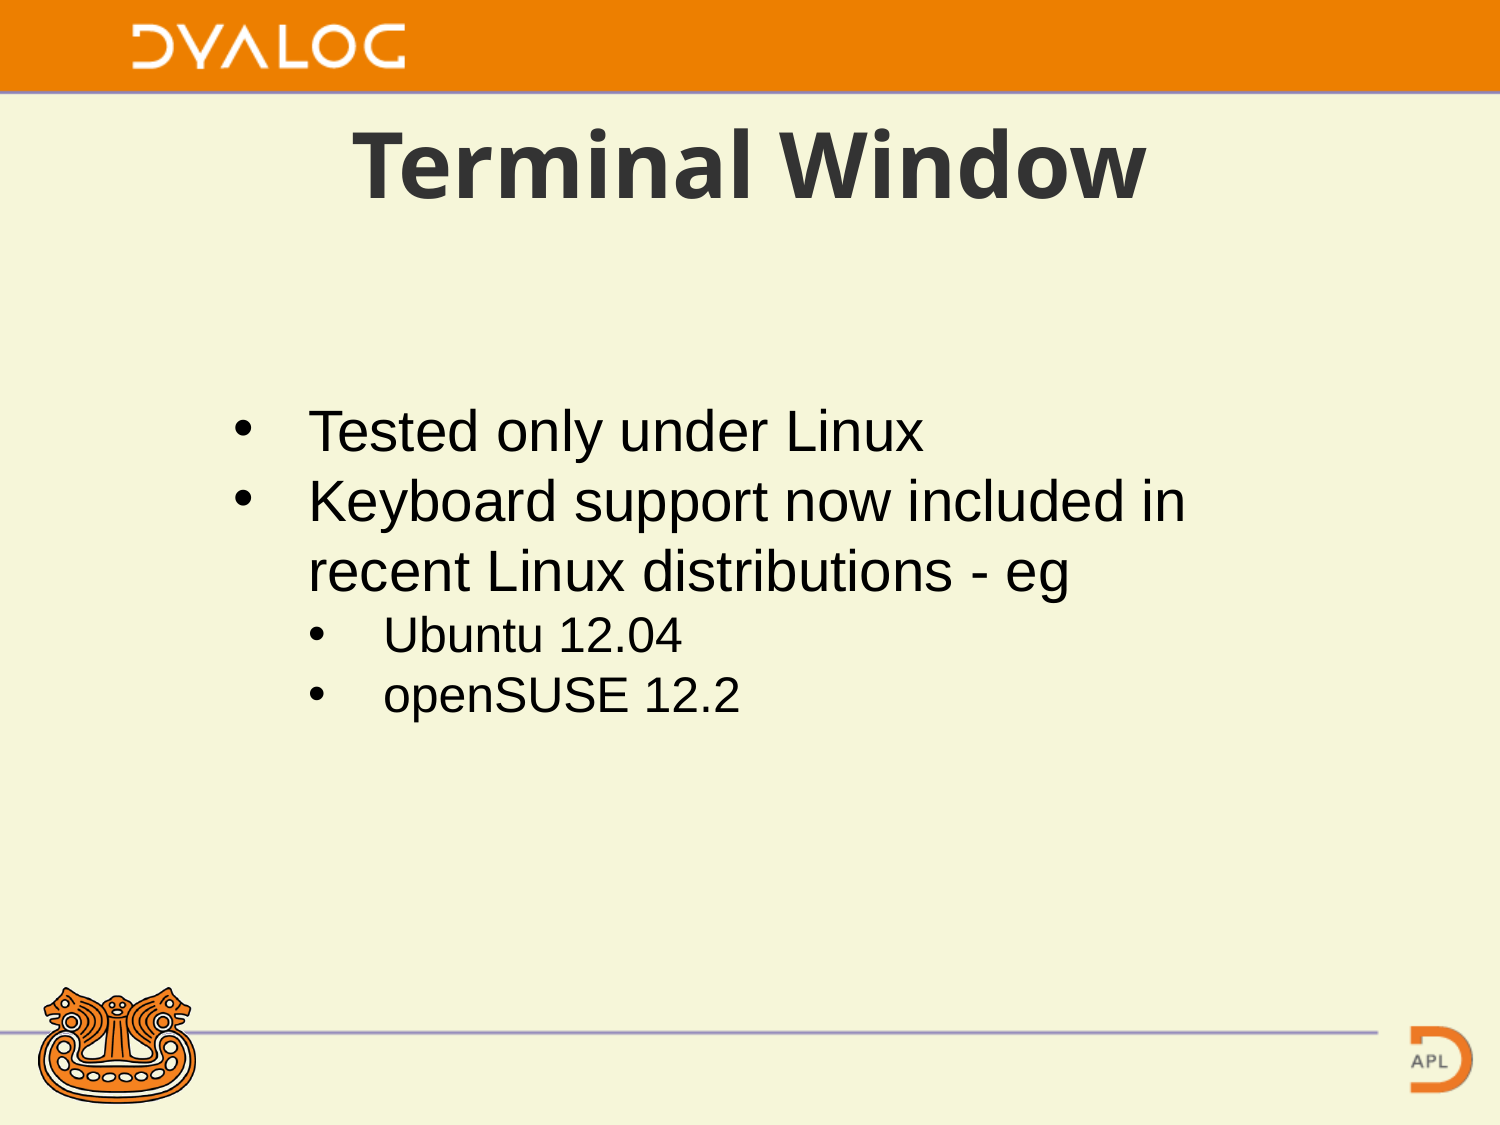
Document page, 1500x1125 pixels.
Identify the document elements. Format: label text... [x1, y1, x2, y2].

picture [0, 0, 1500, 1125]
title Terminal Window [112, 99, 1388, 288]
subtitle Tested only under Linux Keyboard support now included in recent Linux distributions - eg Ubuntu 12.04 openSUSE 12.2 [218, 385, 1269, 965]
